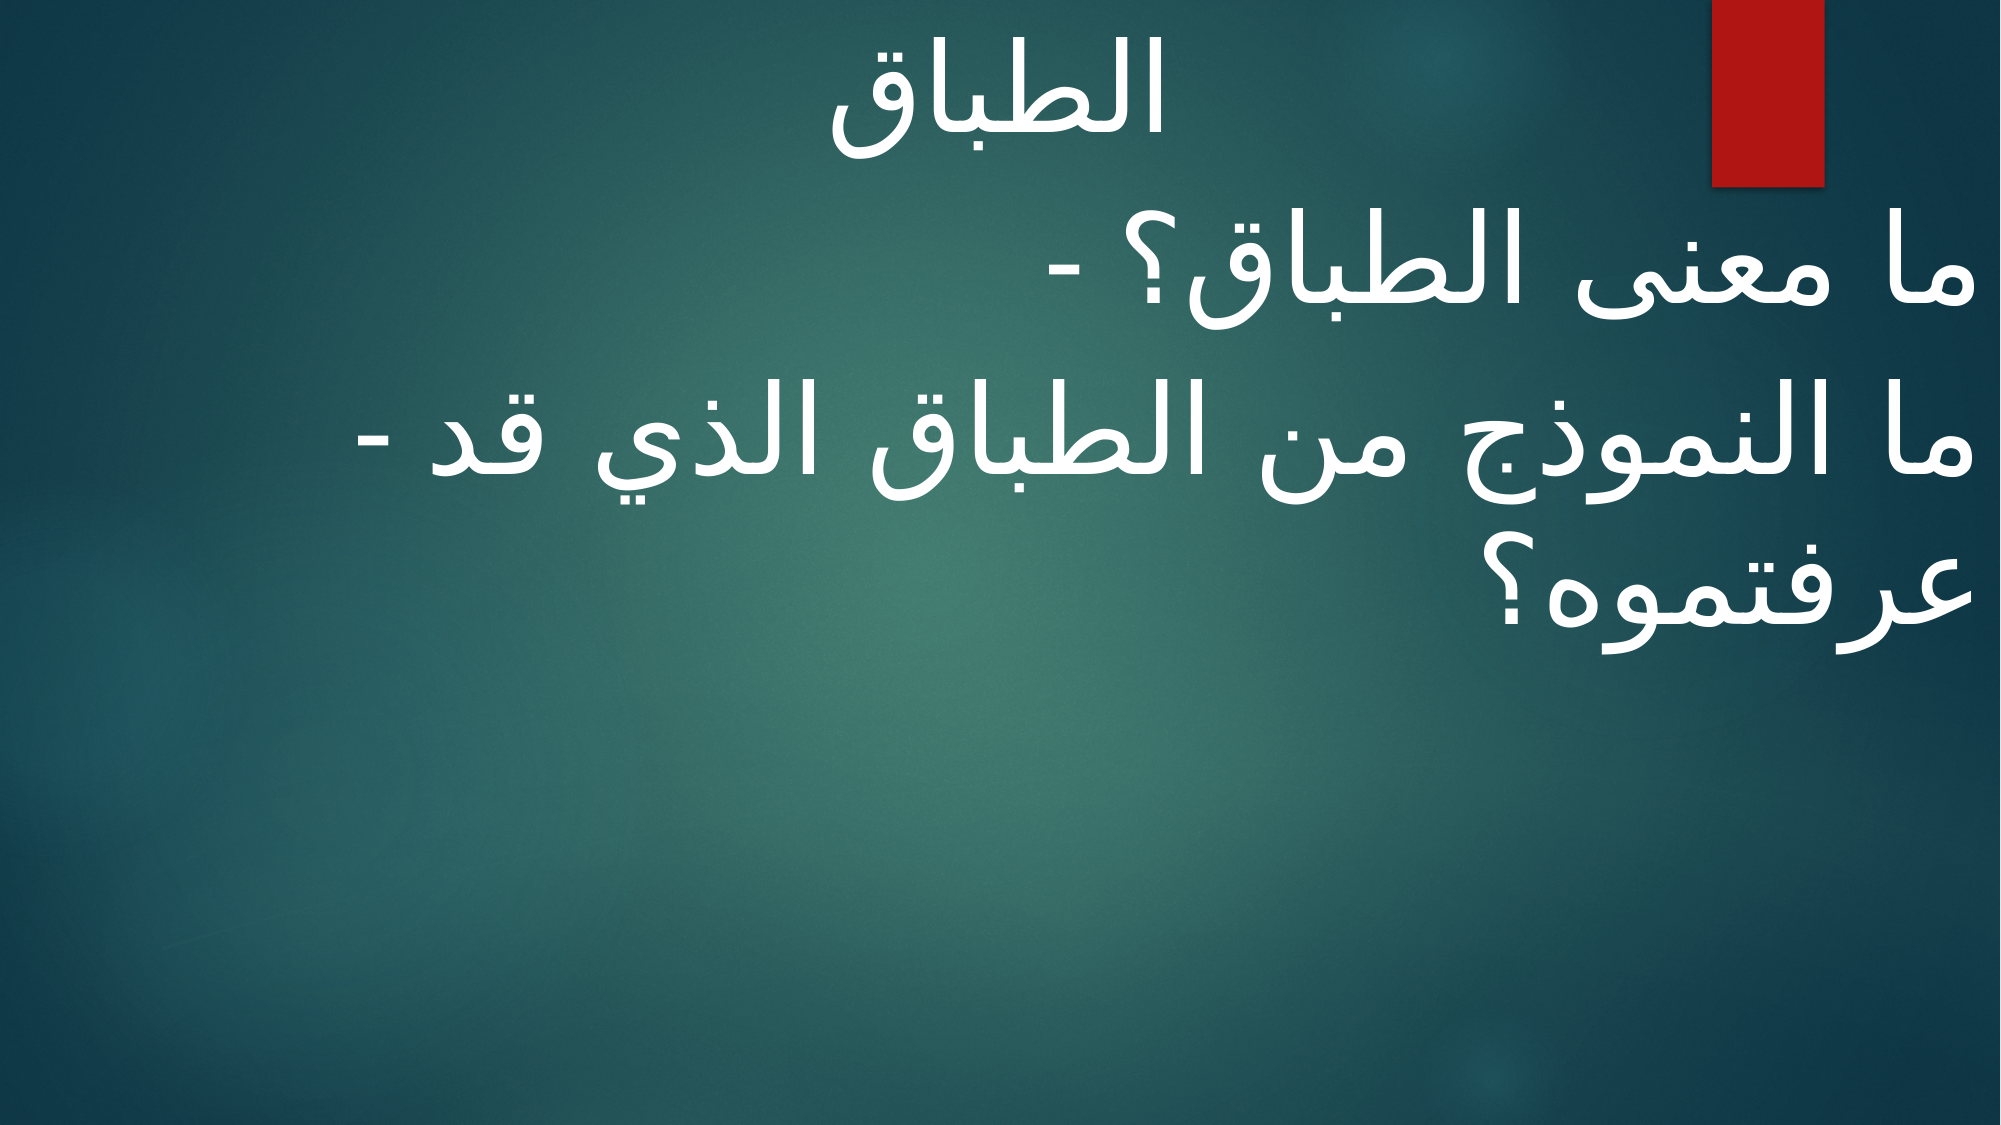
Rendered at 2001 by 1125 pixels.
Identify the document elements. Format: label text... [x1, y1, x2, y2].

list الطباق - ما معنى الطباق؟ - ما النموذج من الطباق الذي قد عرفتموه؟ [0, 0, 2000, 1125]
